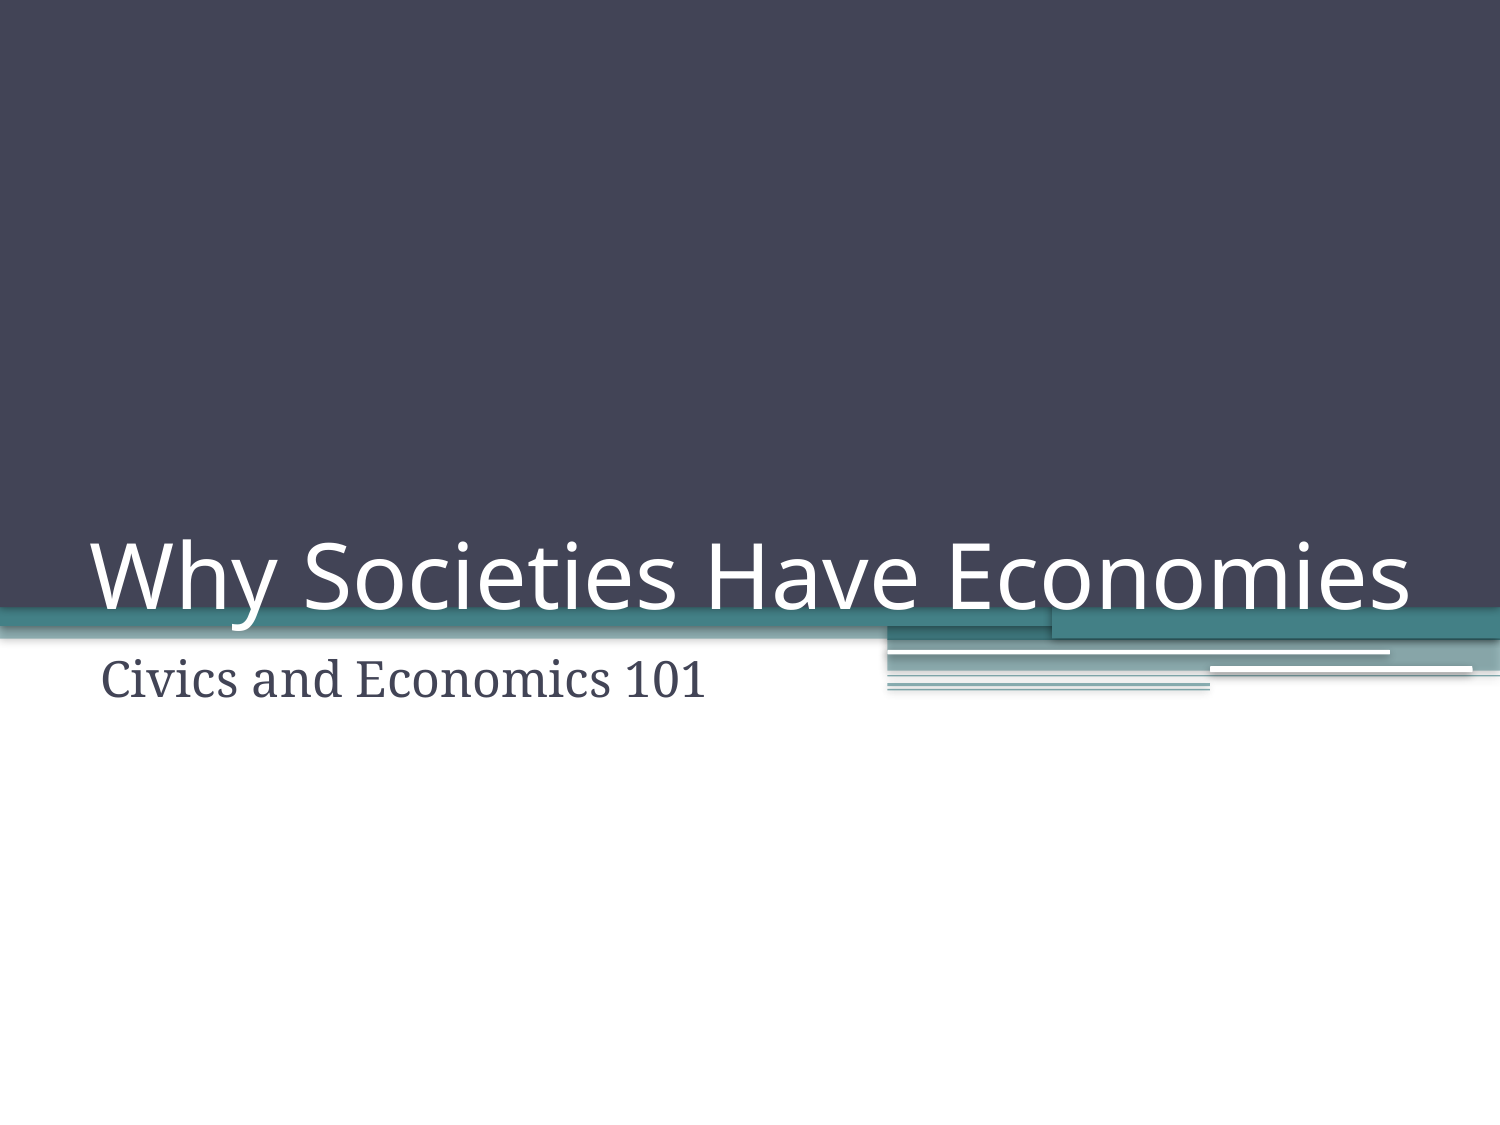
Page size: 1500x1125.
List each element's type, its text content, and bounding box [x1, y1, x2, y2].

subtitle Civics and Economics 101 [75, 639, 888, 928]
title Why Societies Have Economies [75, 394, 1463, 636]
